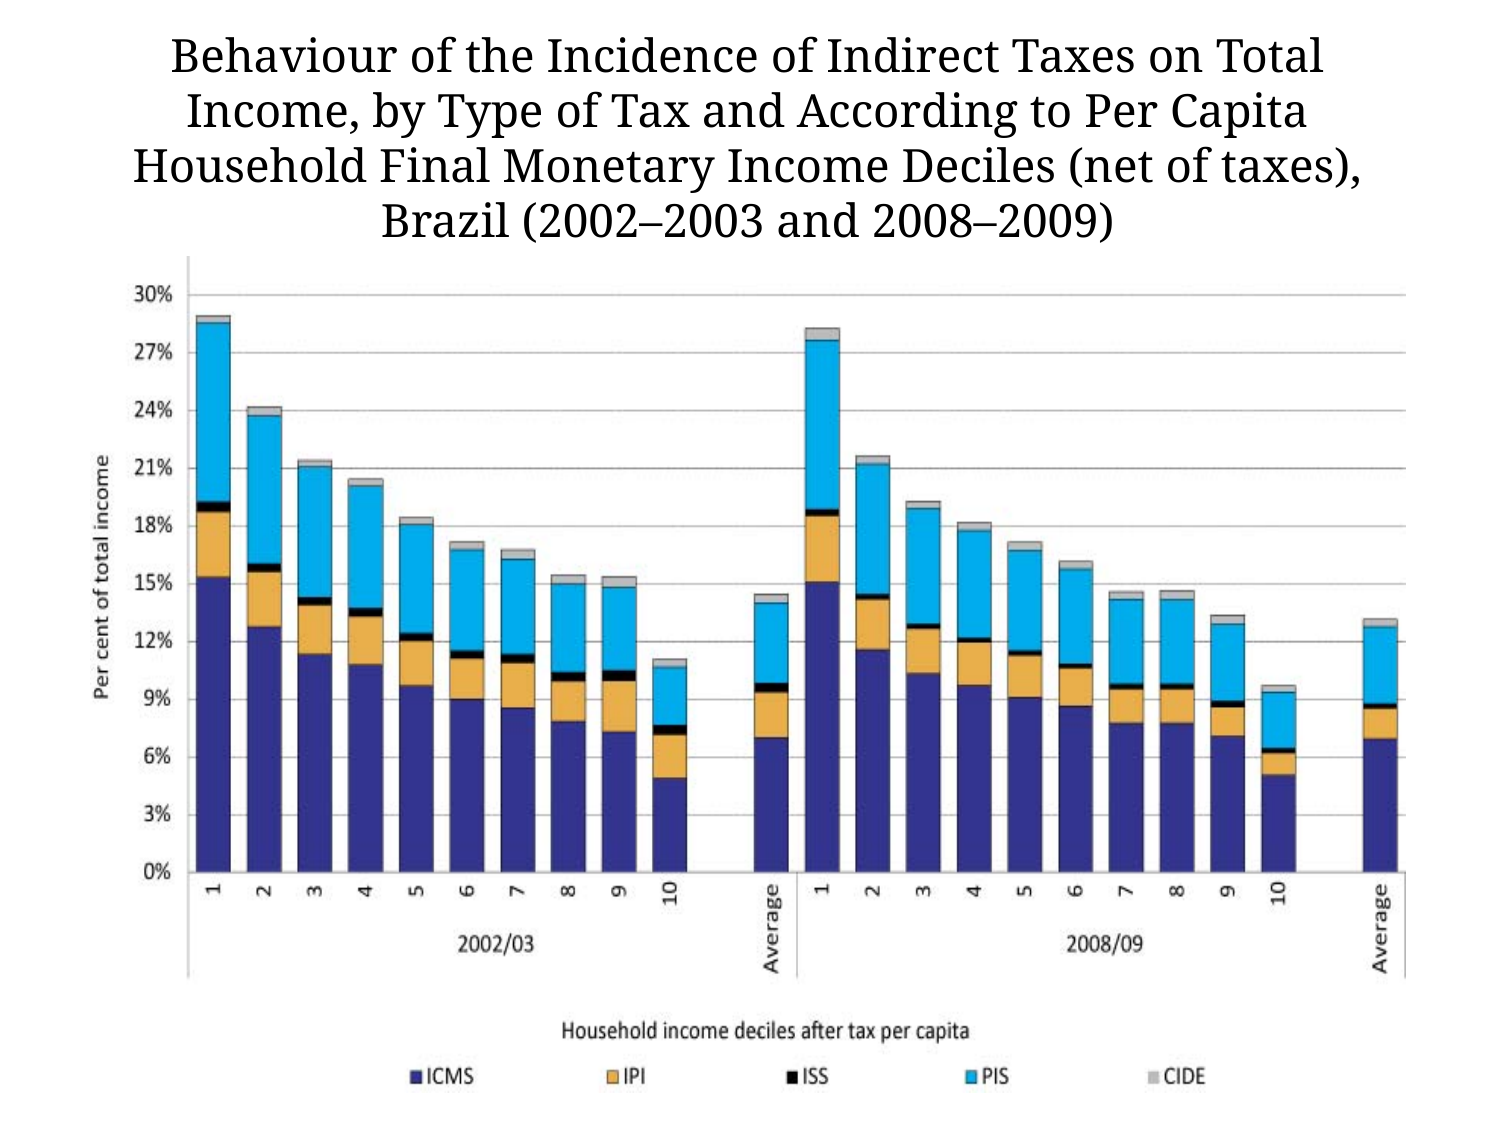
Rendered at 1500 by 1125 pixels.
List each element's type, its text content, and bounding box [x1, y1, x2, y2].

text_box Behaviour of the Incidence of Indirect Taxes on Total Income, by Type of Tax and According to Per Capita Household Final Monetary Income Deciles (net of taxes), Brazil (2002–2003 and 2008–2009) [90, 19, 1405, 255]
picture [89, 256, 1406, 1093]
